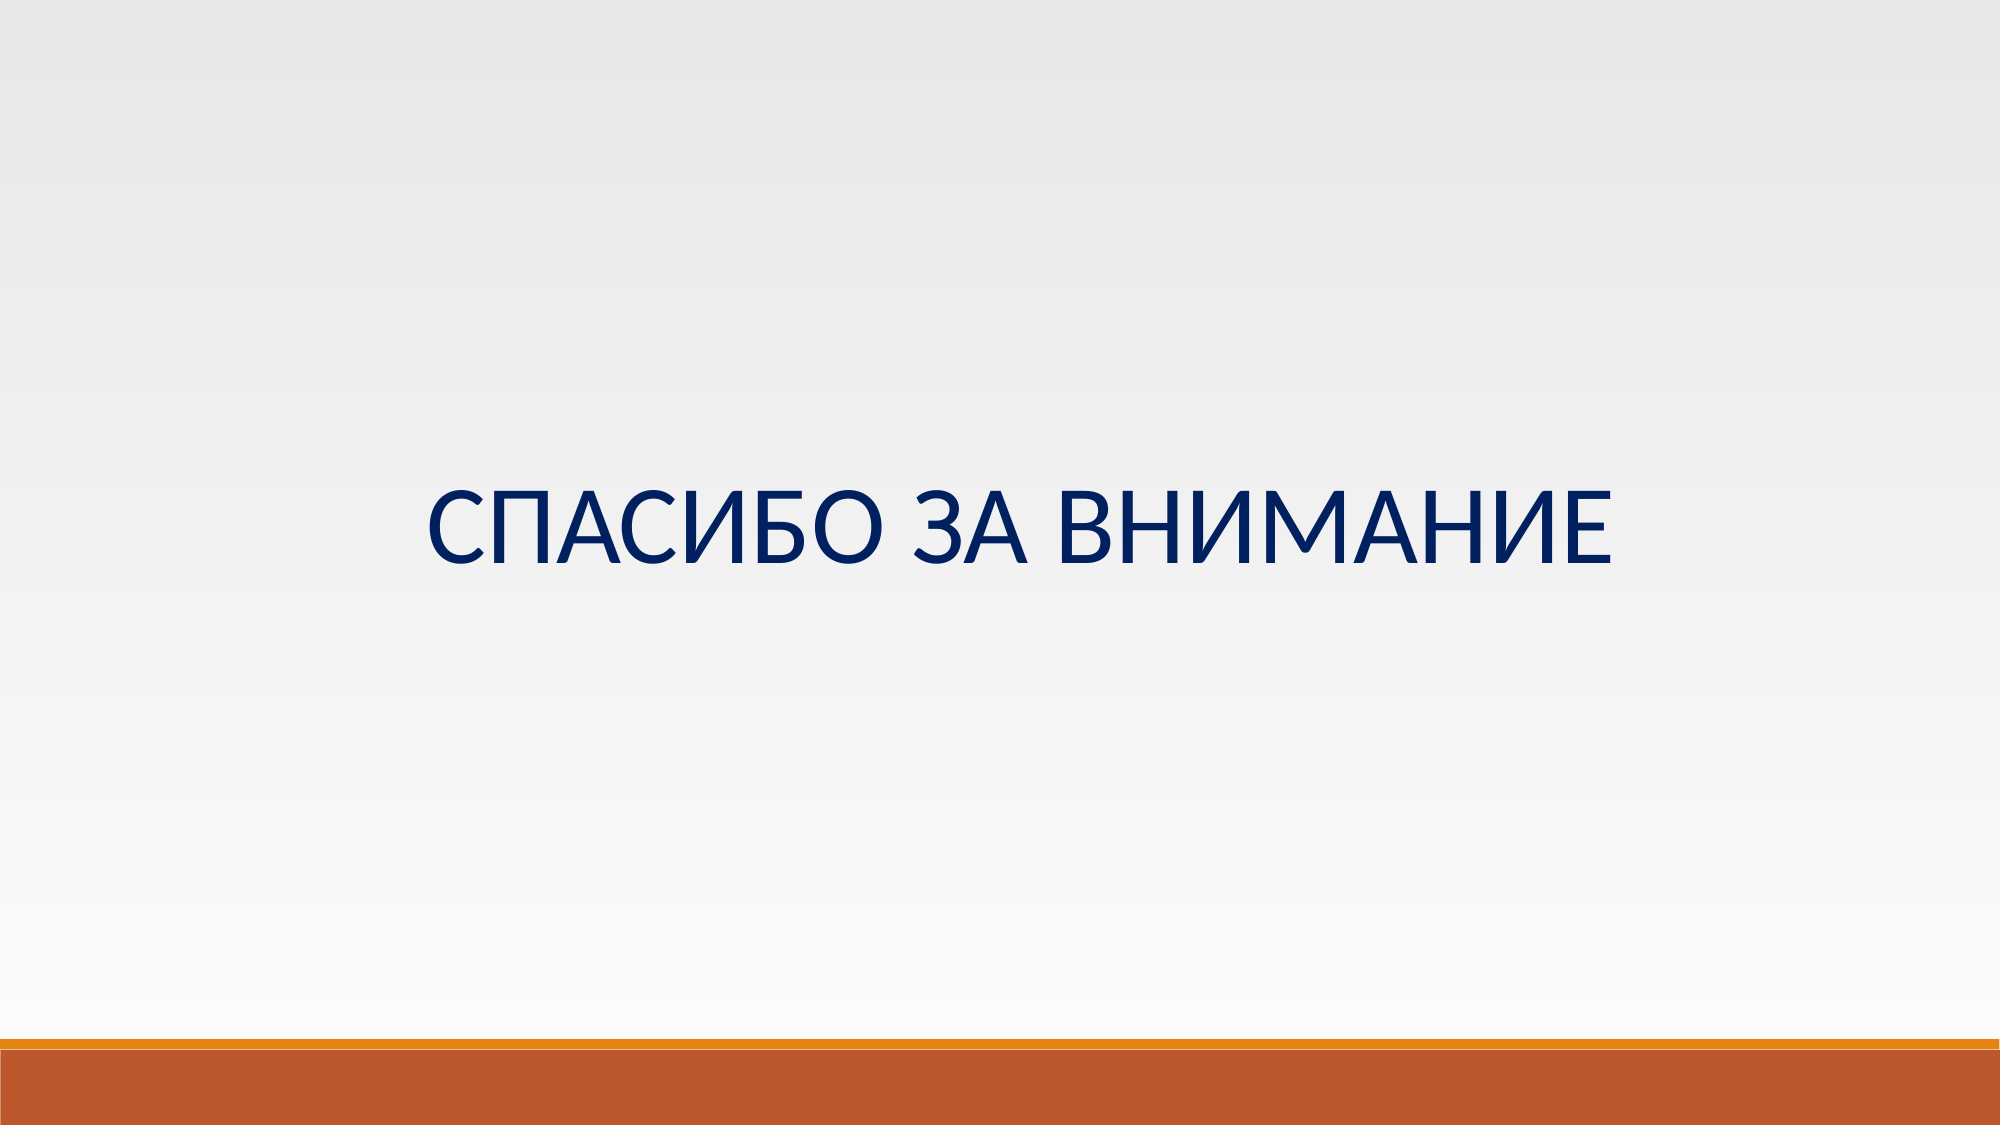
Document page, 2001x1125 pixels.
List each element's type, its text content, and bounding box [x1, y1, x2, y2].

text_box СПАСИБО ЗА ВНИМАНИЕ [411, 443, 1632, 594]
